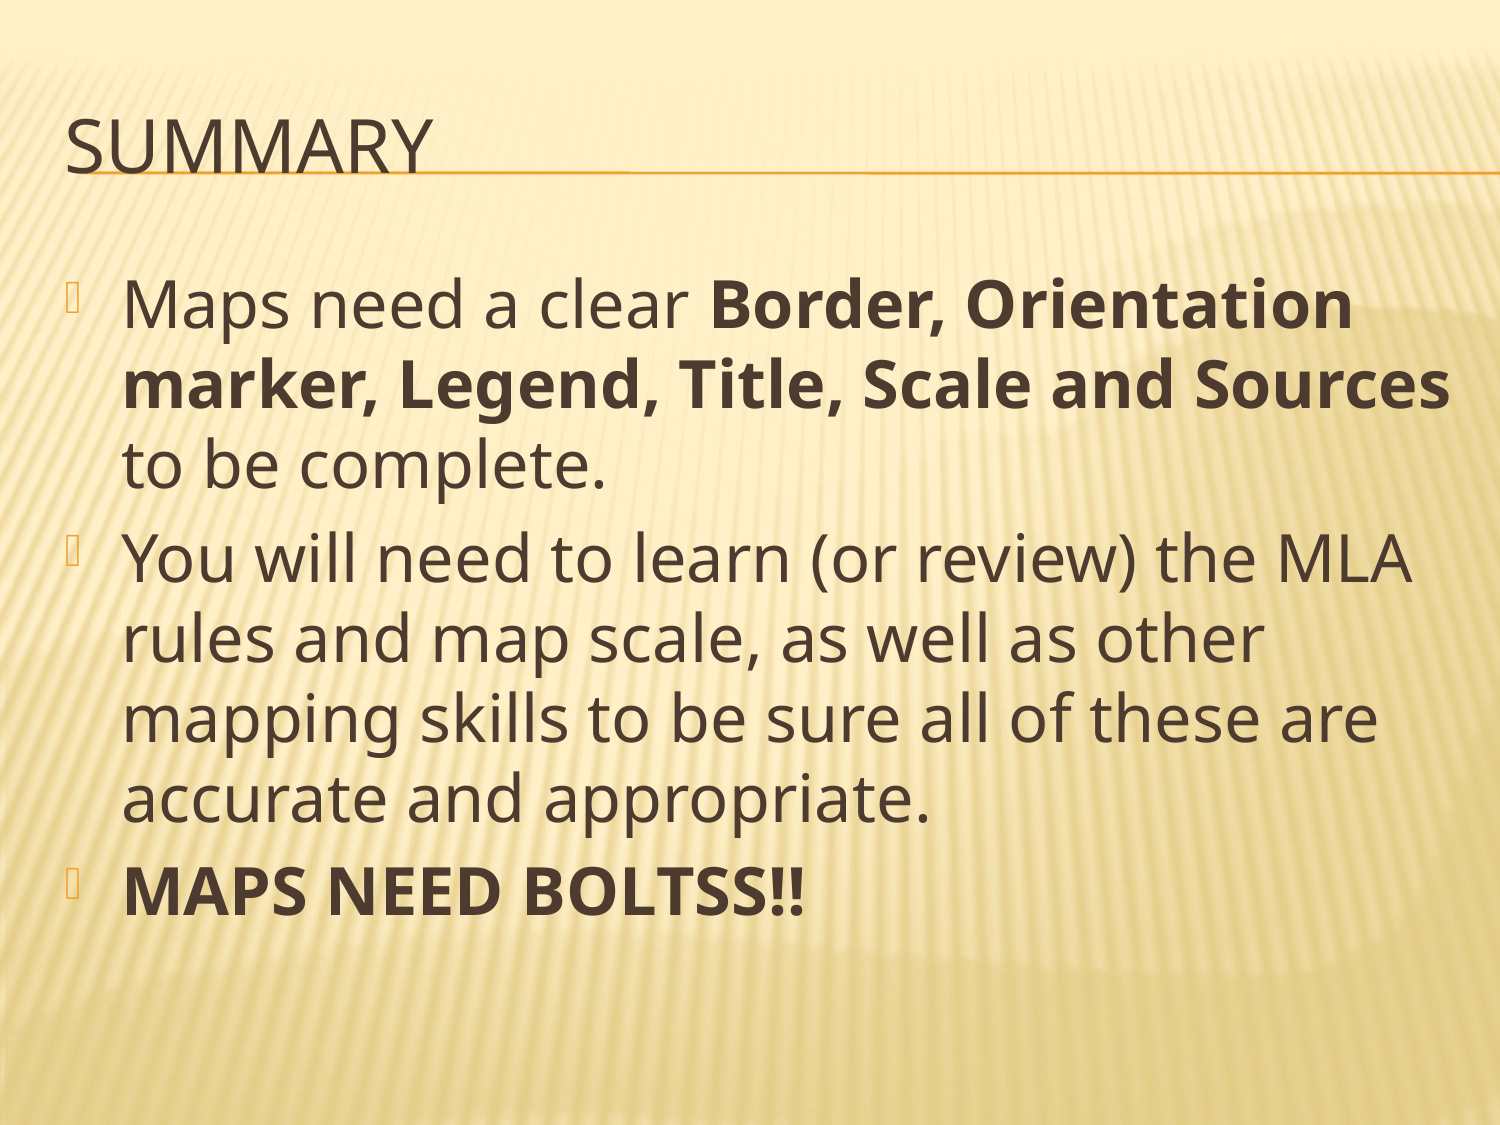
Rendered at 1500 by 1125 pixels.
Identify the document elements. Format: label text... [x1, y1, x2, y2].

title Summary [50, 75, 1475, 213]
list Maps need a clear Border, Orientation marker, Legend, Title, Scale and Sources to be complete. You will need to learn (or review) the MLA rules and map scale, as well as other mapping skills to be sure all of these are accurate and appropriate. MAPS NEED BOLTSS!! [50, 254, 1475, 998]
